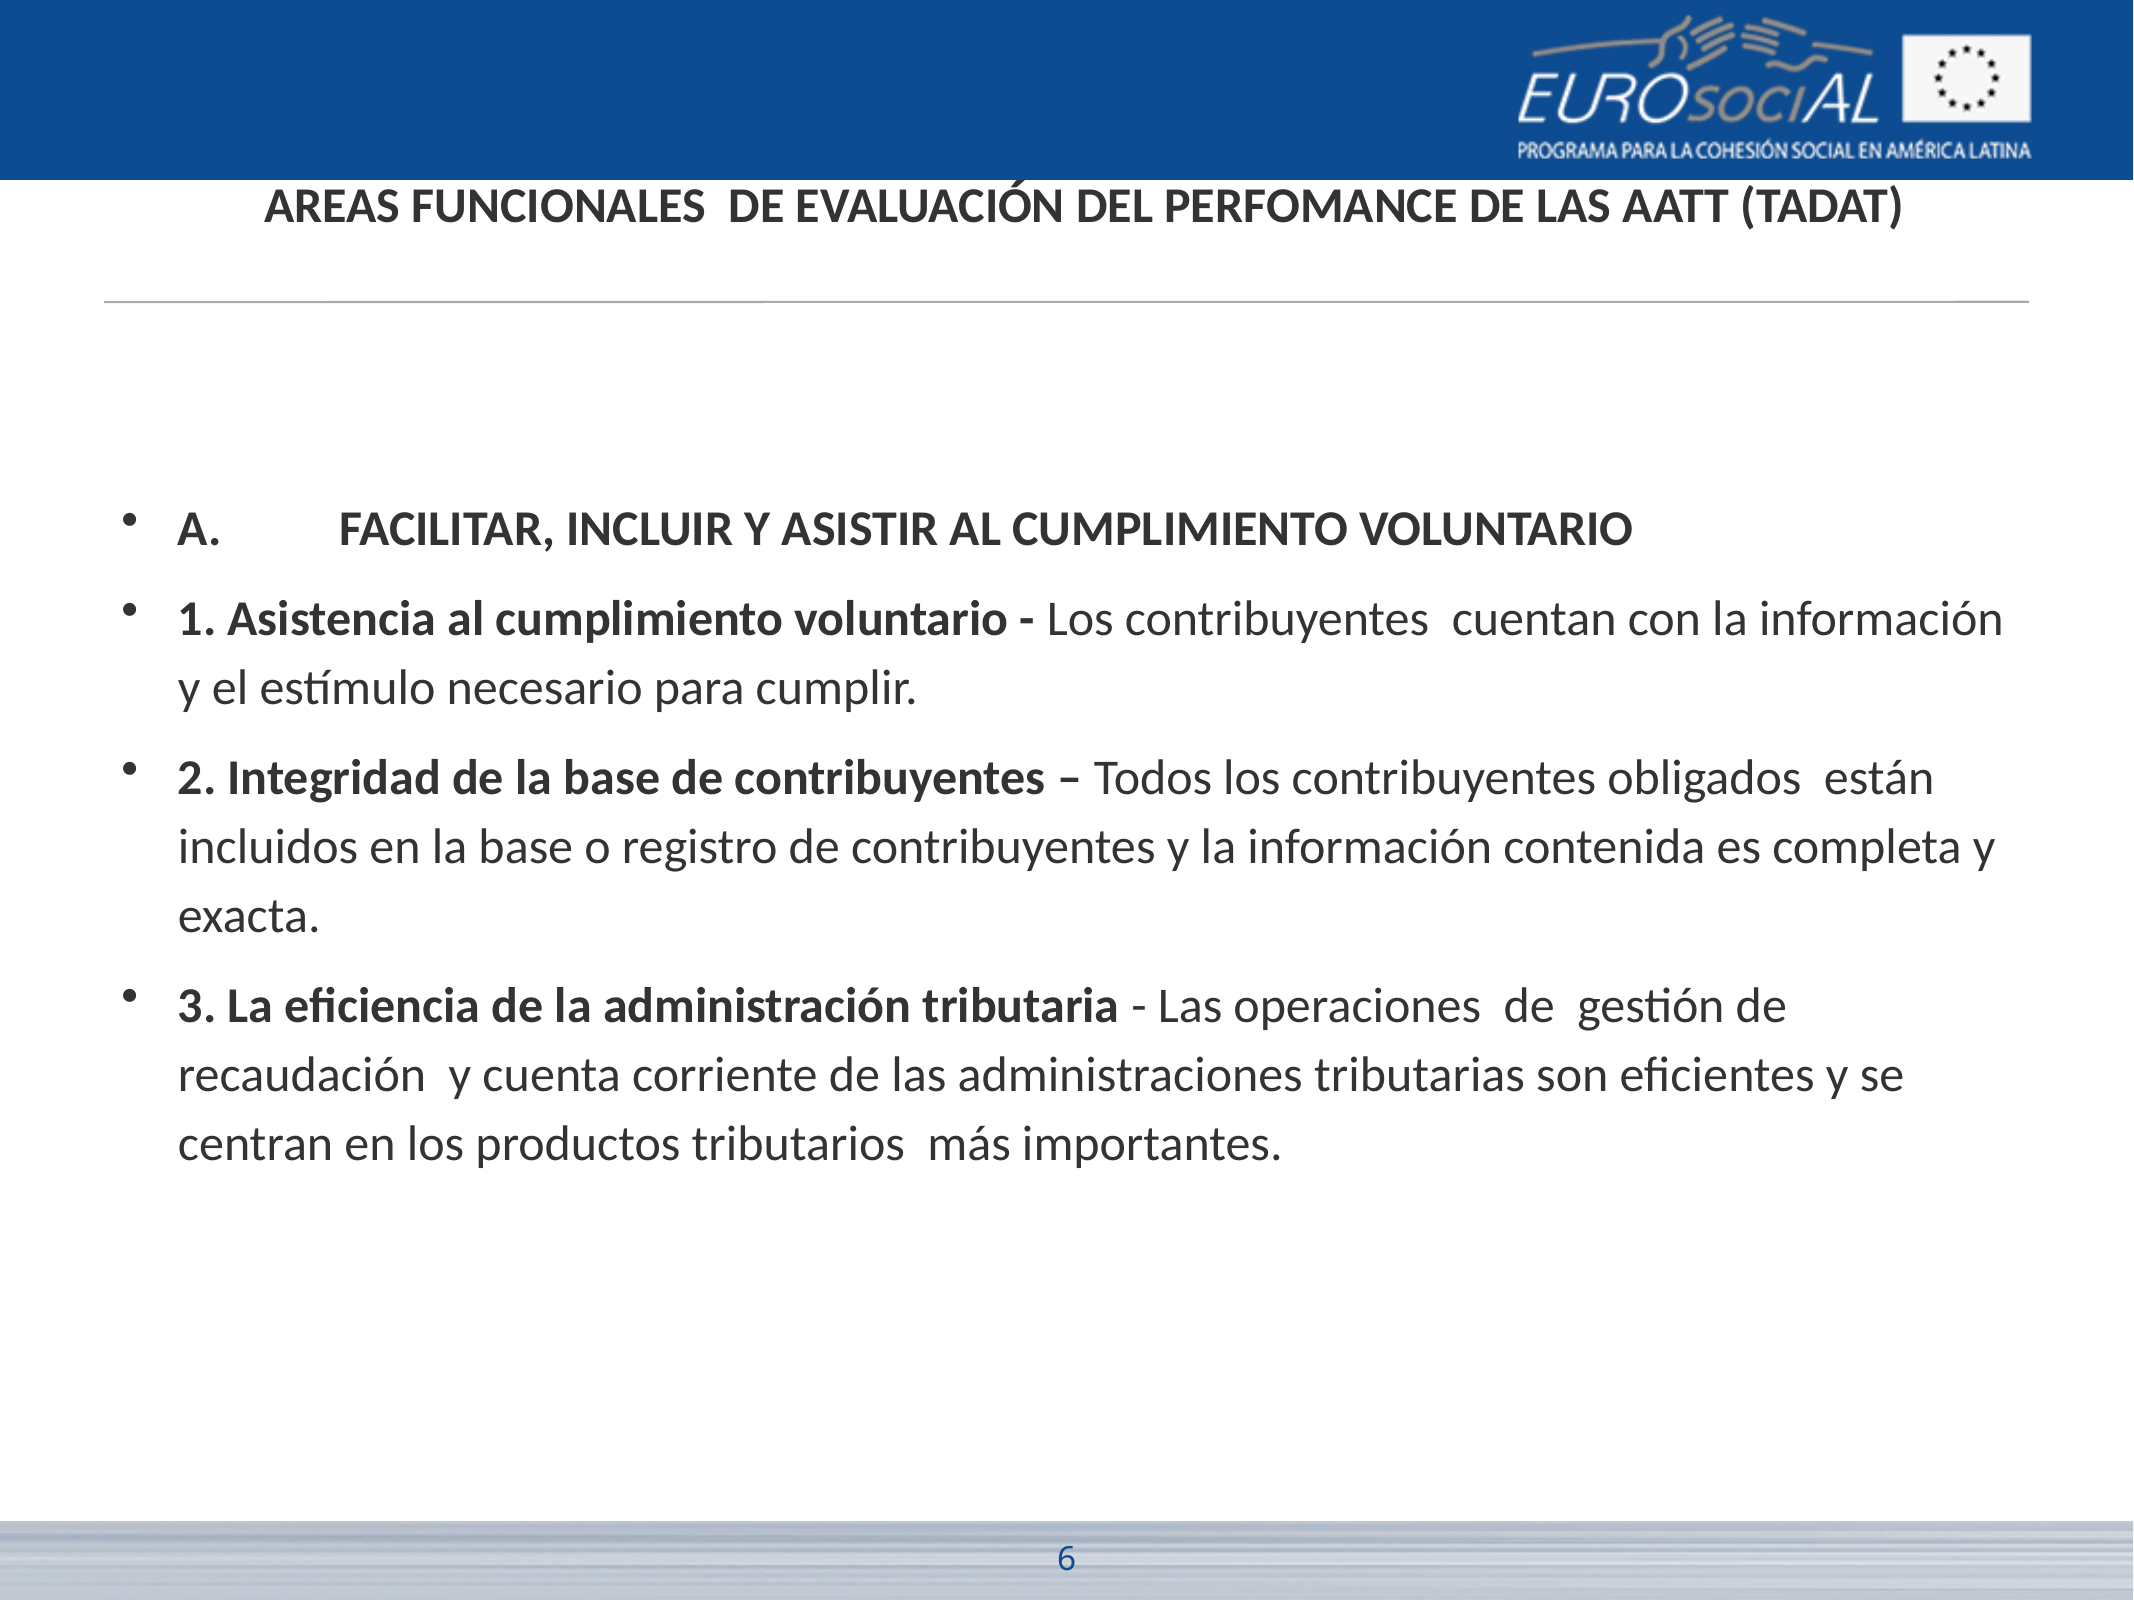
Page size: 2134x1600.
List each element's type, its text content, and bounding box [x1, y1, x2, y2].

list A. FACILITAR, INCLUIR Y ASISTIR AL CUMPLIMIENTO VOLUNTARIO 1. Asistencia al cumplimiento voluntario - Los contribuyentes cuentan con la información y el estímulo necesario para cumplir. 2. Integridad de la base de contribuyentes – Todos los contribuyentes obligados están incluidos en la base o registro de contribuyentes y la información contenida es completa y exacta. 3. La eficiencia de la administración tributaria - Las operaciones de gestión de recaudación y cuenta corriente de las administraciones tributarias son eficientes y se centran en los productos tributarios más importantes. [106, 398, 2027, 1430]
picture [0, 0, 2134, 180]
slide_number 6 [1040, 1529, 1094, 1587]
picture [0, 1521, 2134, 1600]
title AREAS FUNCIONALES DE EVALUACIÓN DEL PERFOMANCE DE LAS AATT (TADAT) [98, 64, 2027, 331]
